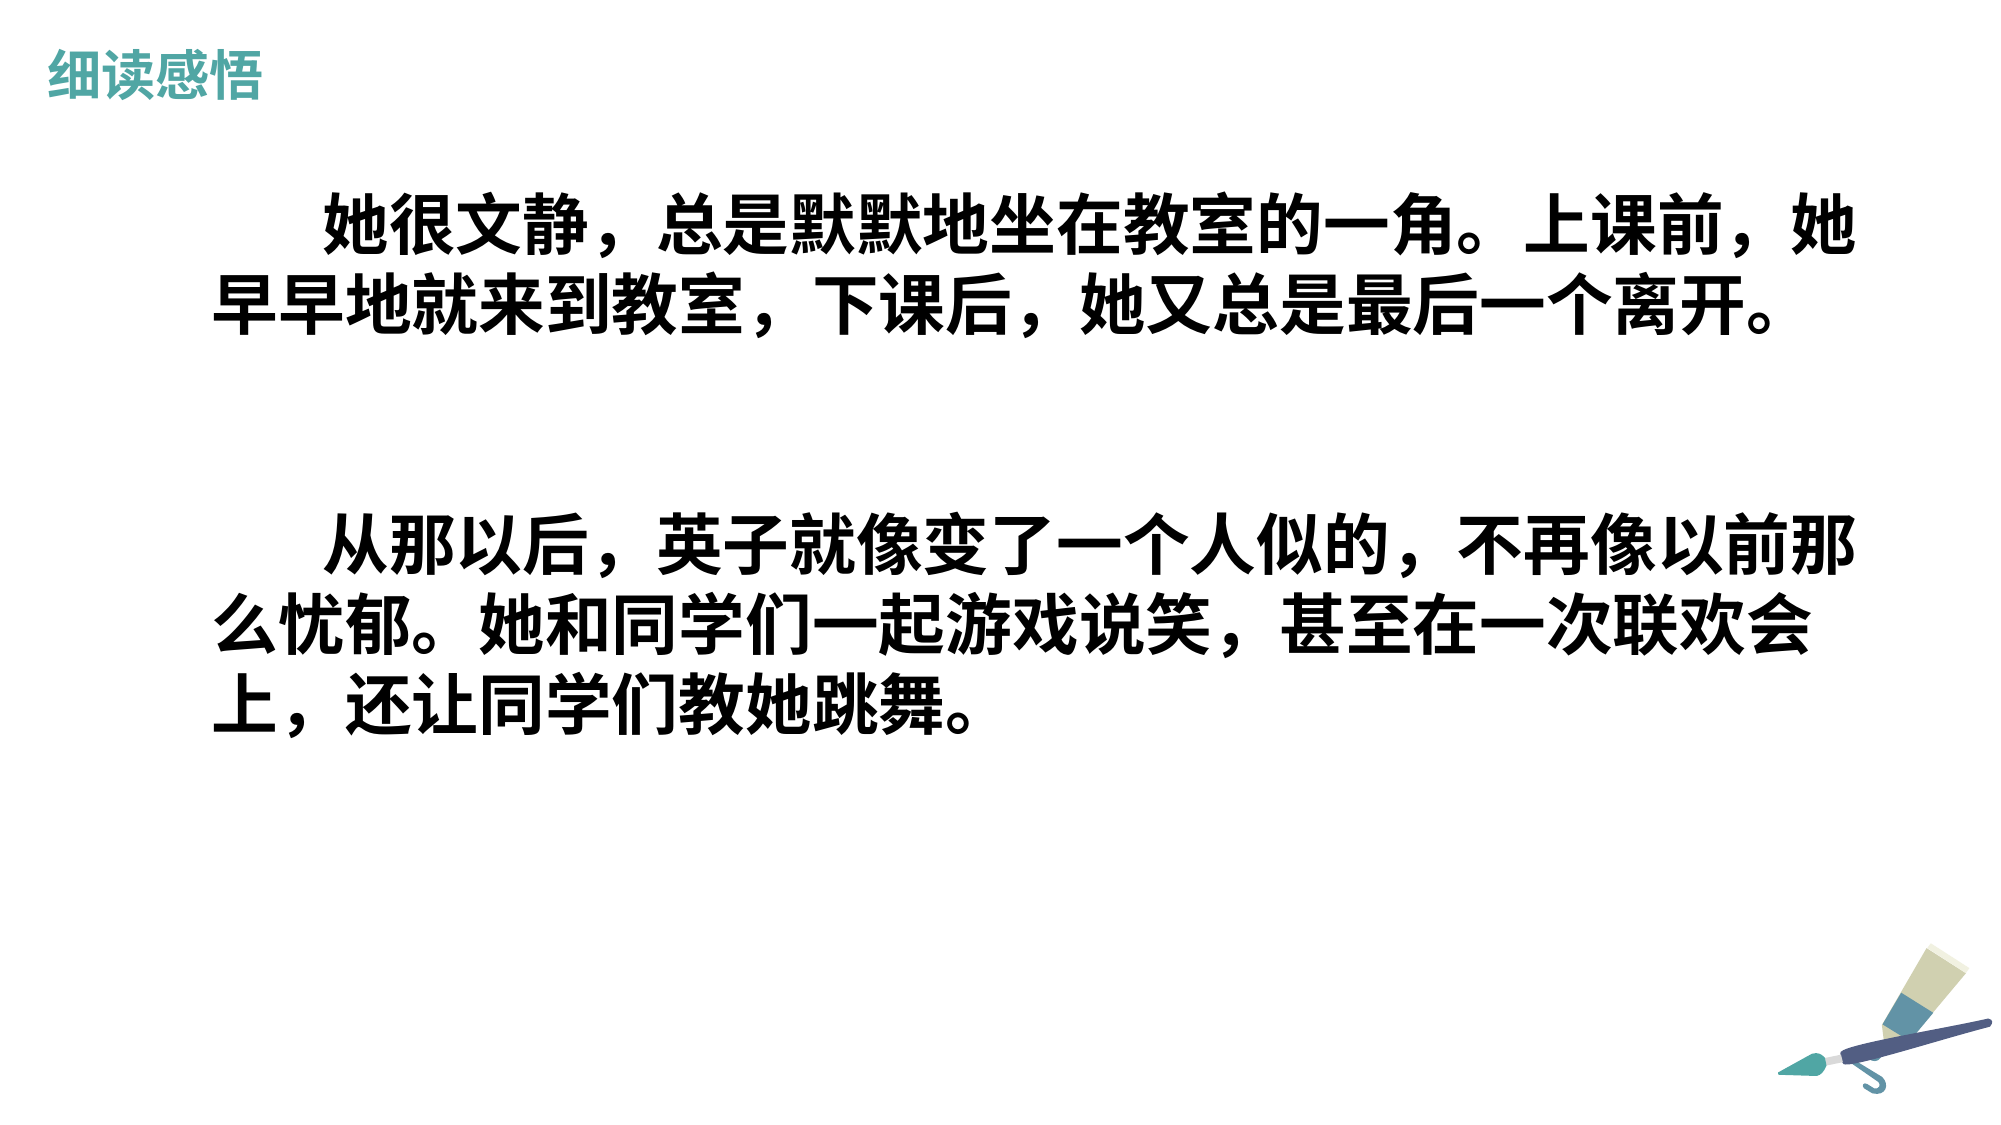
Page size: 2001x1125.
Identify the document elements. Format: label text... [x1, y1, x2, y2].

text_box 她很文静，总是默默地坐在教室的一角。上课前，她早早地就来到教室，下课后，她又总是最后一个离开。 从那以后，英子就像变了一个人似的，不再像以前那么忧郁。她和同学们一起游戏说笑，甚至在一次联欢会上，还让同学们教她跳舞。 [196, 175, 1922, 830]
text_box 细读感悟 [32, 33, 347, 114]
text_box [1811, 945, 1974, 1125]
